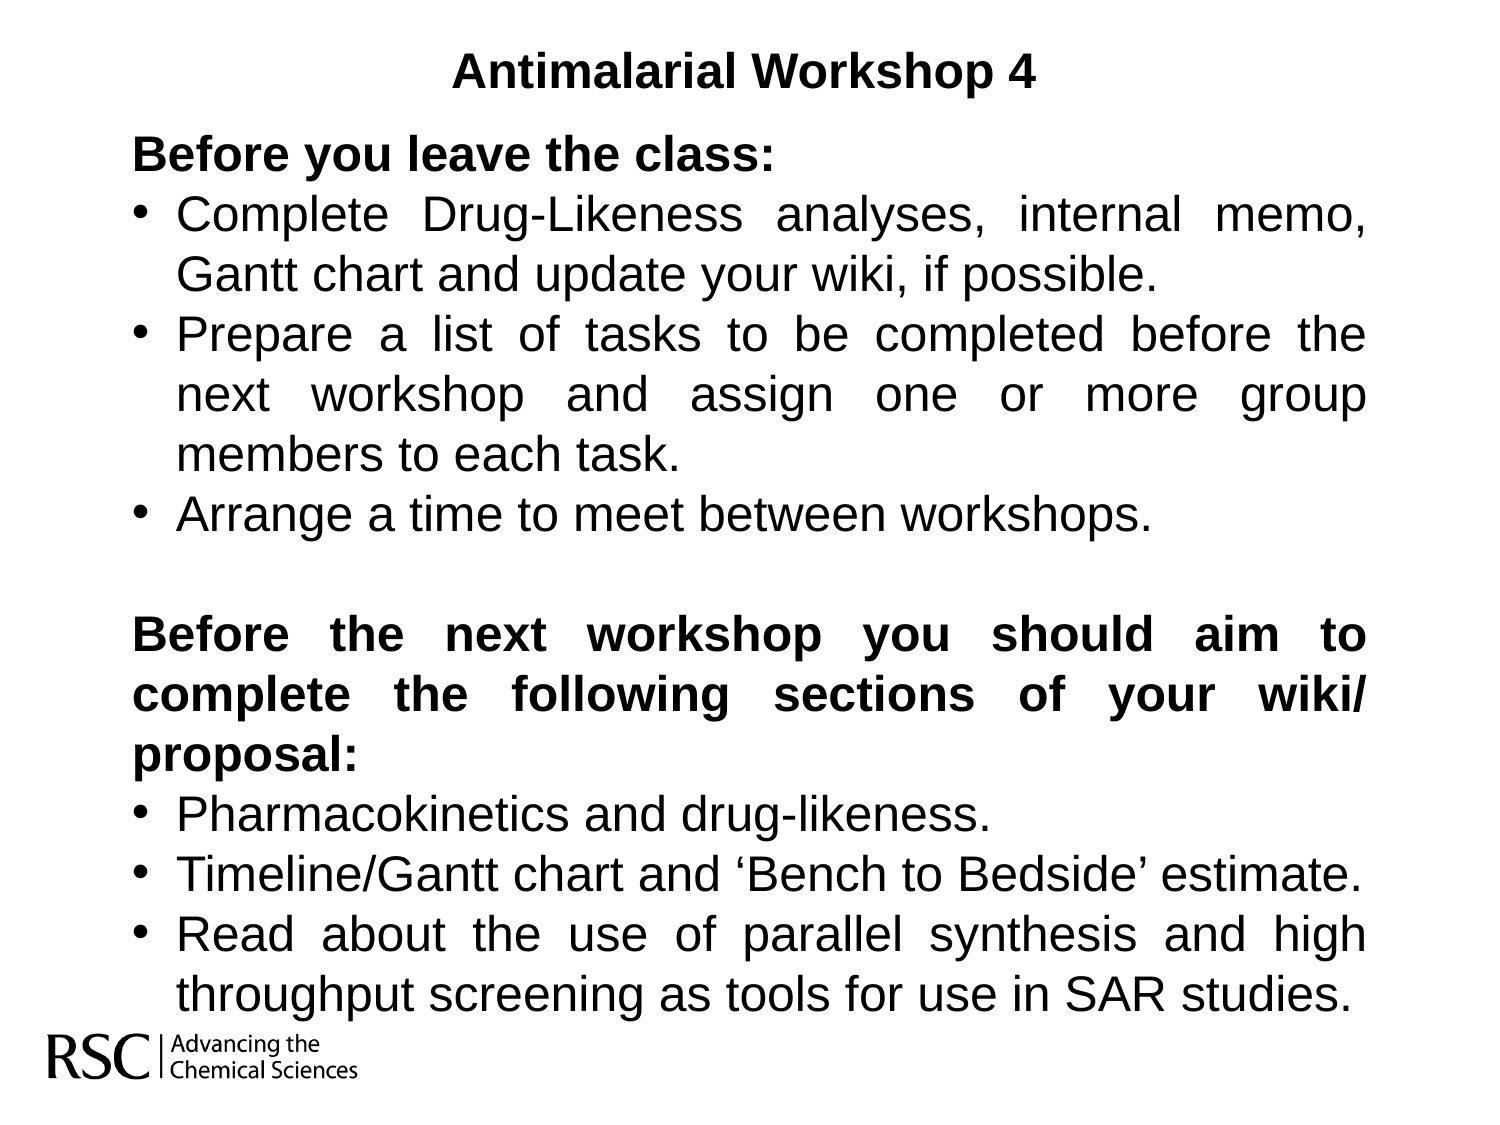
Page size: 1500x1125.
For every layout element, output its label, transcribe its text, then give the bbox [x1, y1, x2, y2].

text_box Antimalarial Workshop 4 [242, 30, 1247, 106]
text_box Before you leave the class: Complete Drug-Likeness analyses, internal memo, Gantt chart and update your wiki, if possible. Prepare a list of tasks to be completed before the next workshop and assign one or more group members to each task. Arrange a time to meet between workshops. Before the next workshop you should aim to complete the following sections of your wiki/ proposal: Pharmacokinetics and drug-likeness. Timeline/Gantt chart and ‘Bench to Bedside’ estimate. Read about the use of parallel synthesis and high throughput screening as tools for use in SAR studies. [117, 113, 1383, 1029]
